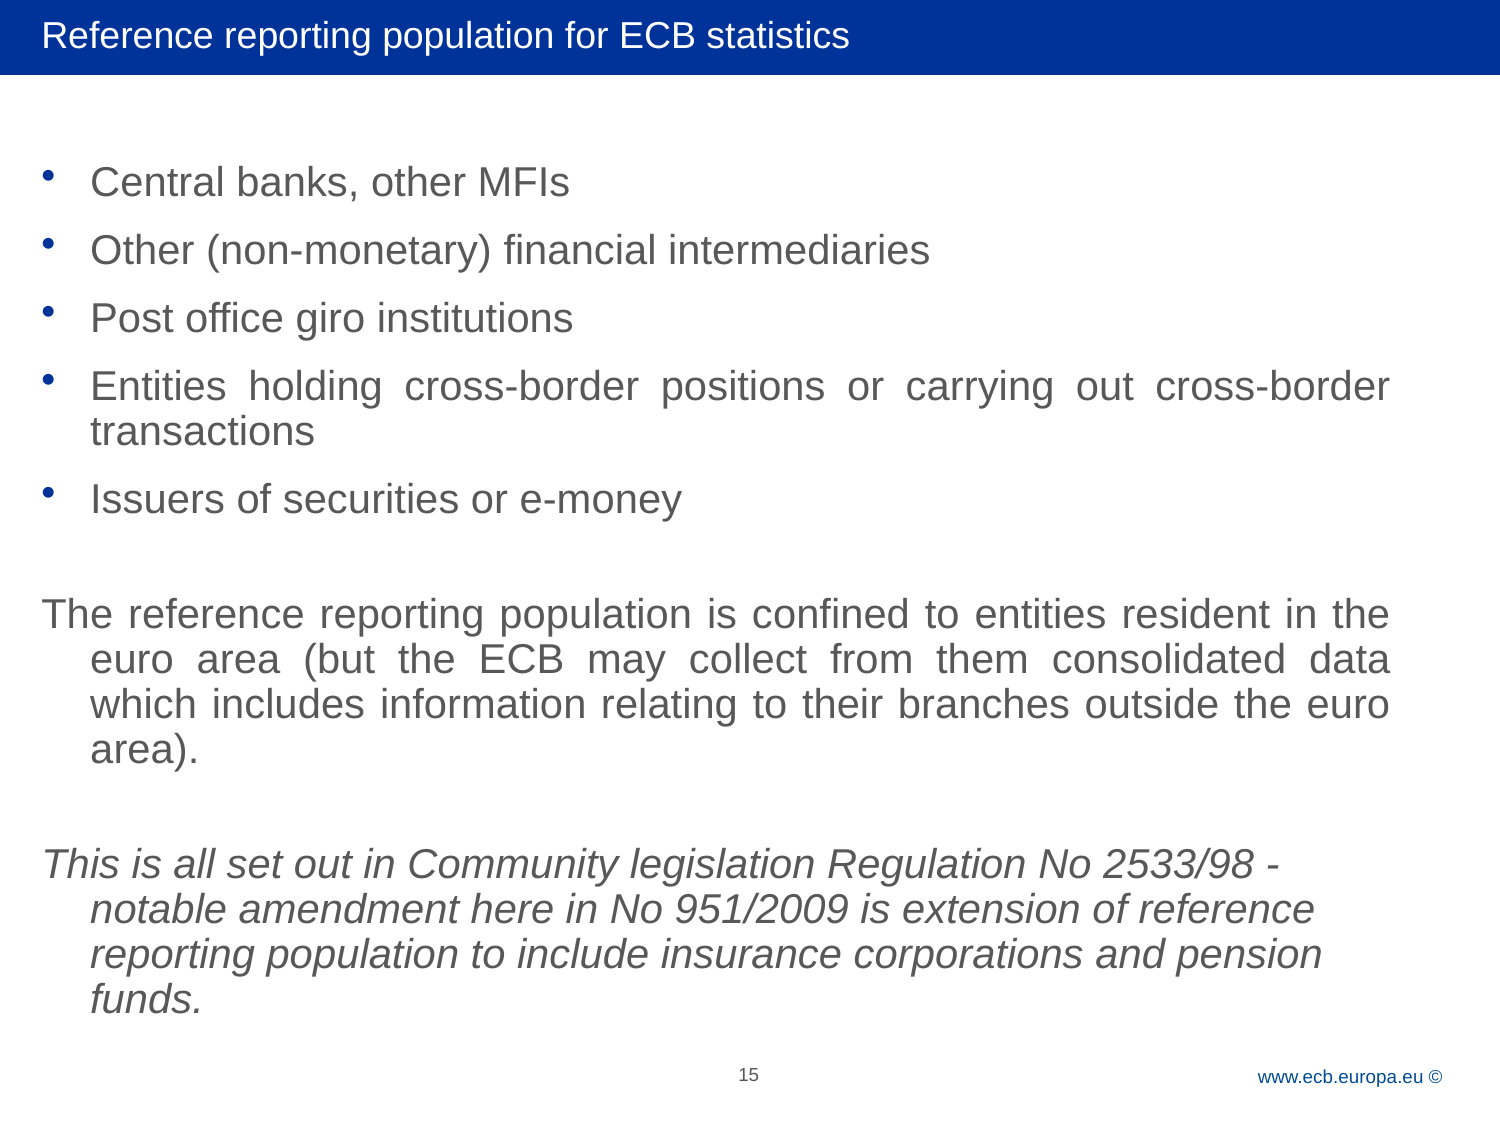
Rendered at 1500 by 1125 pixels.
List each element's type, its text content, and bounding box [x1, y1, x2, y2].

title Reference reporting population for ECB statistics [41, 0, 1500, 149]
slide_number 15 [714, 1062, 783, 1102]
list Central banks, other MFIs Other (non-monetary) financial intermediaries Post office giro institutions Entities holding cross-border positions or carrying out cross-border transactions Issuers of securities or e-money The reference reporting population is confined to entities resident in the euro area (but the ECB may collect from them consolidated data which includes information relating to their branches outside the euro area). This is all set out in Community legislation Regulation No 2533/98 - notable amendment here in No 951/2009 is extension of reference reporting population to include insurance corporations and pension funds. [41, 160, 1392, 1047]
